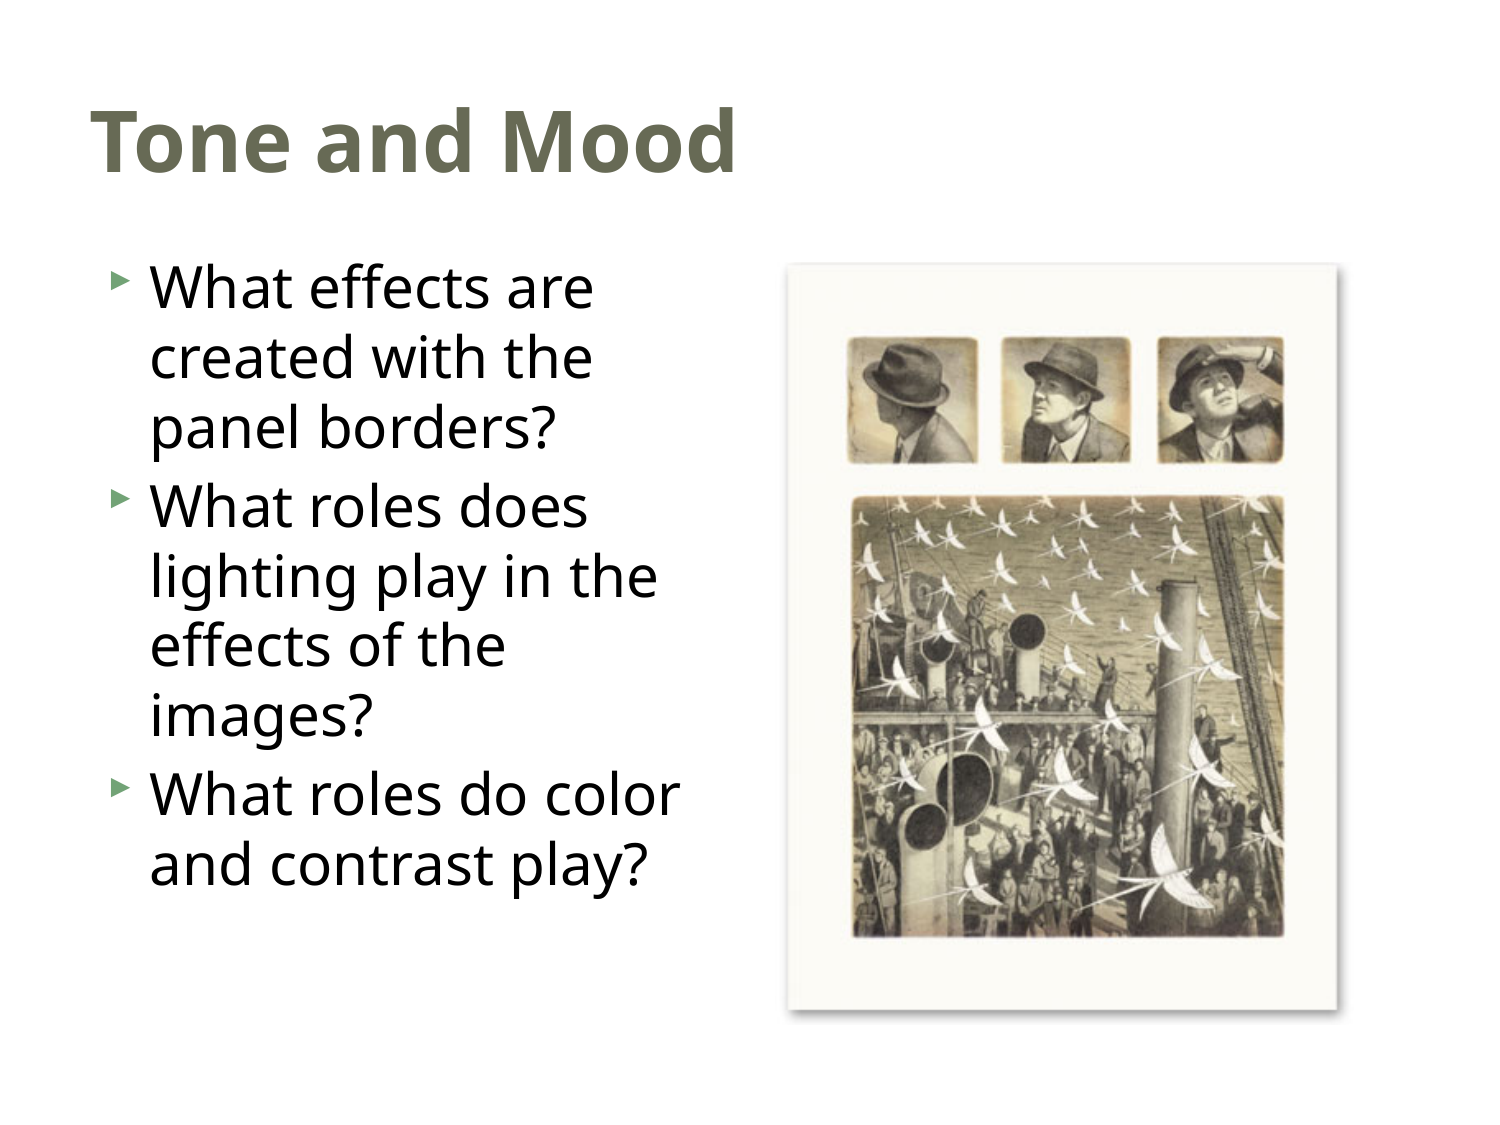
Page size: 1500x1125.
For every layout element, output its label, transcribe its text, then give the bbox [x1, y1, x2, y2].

title Tone and Mood [75, 45, 1425, 233]
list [775, 262, 1367, 1026]
list What effects are created with the panel borders? What roles does lighting play in the effects of the images? What roles do color and contrast play? [75, 243, 738, 986]
